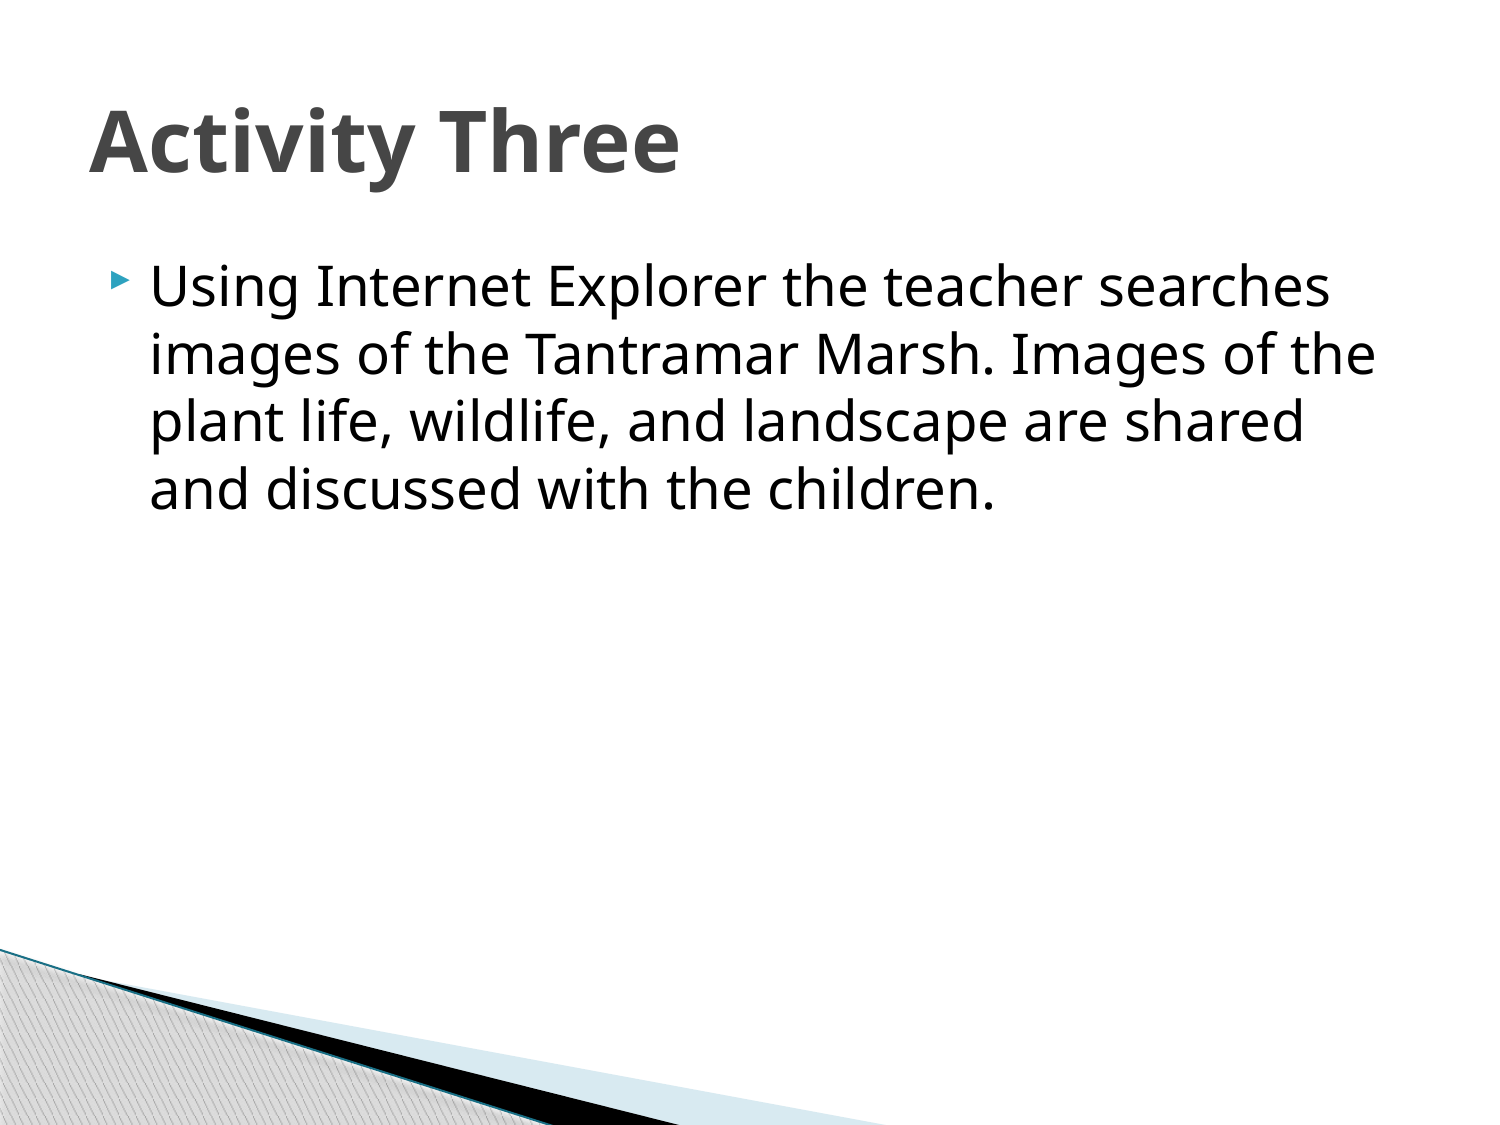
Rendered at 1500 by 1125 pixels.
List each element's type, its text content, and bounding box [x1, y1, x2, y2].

title Activity Three [75, 45, 1425, 233]
list Using Internet Explorer the teacher searches images of the Tantramar Marsh. Images of the plant life, wildlife, and landscape are shared and discussed with the children. [74, 242, 1426, 986]
